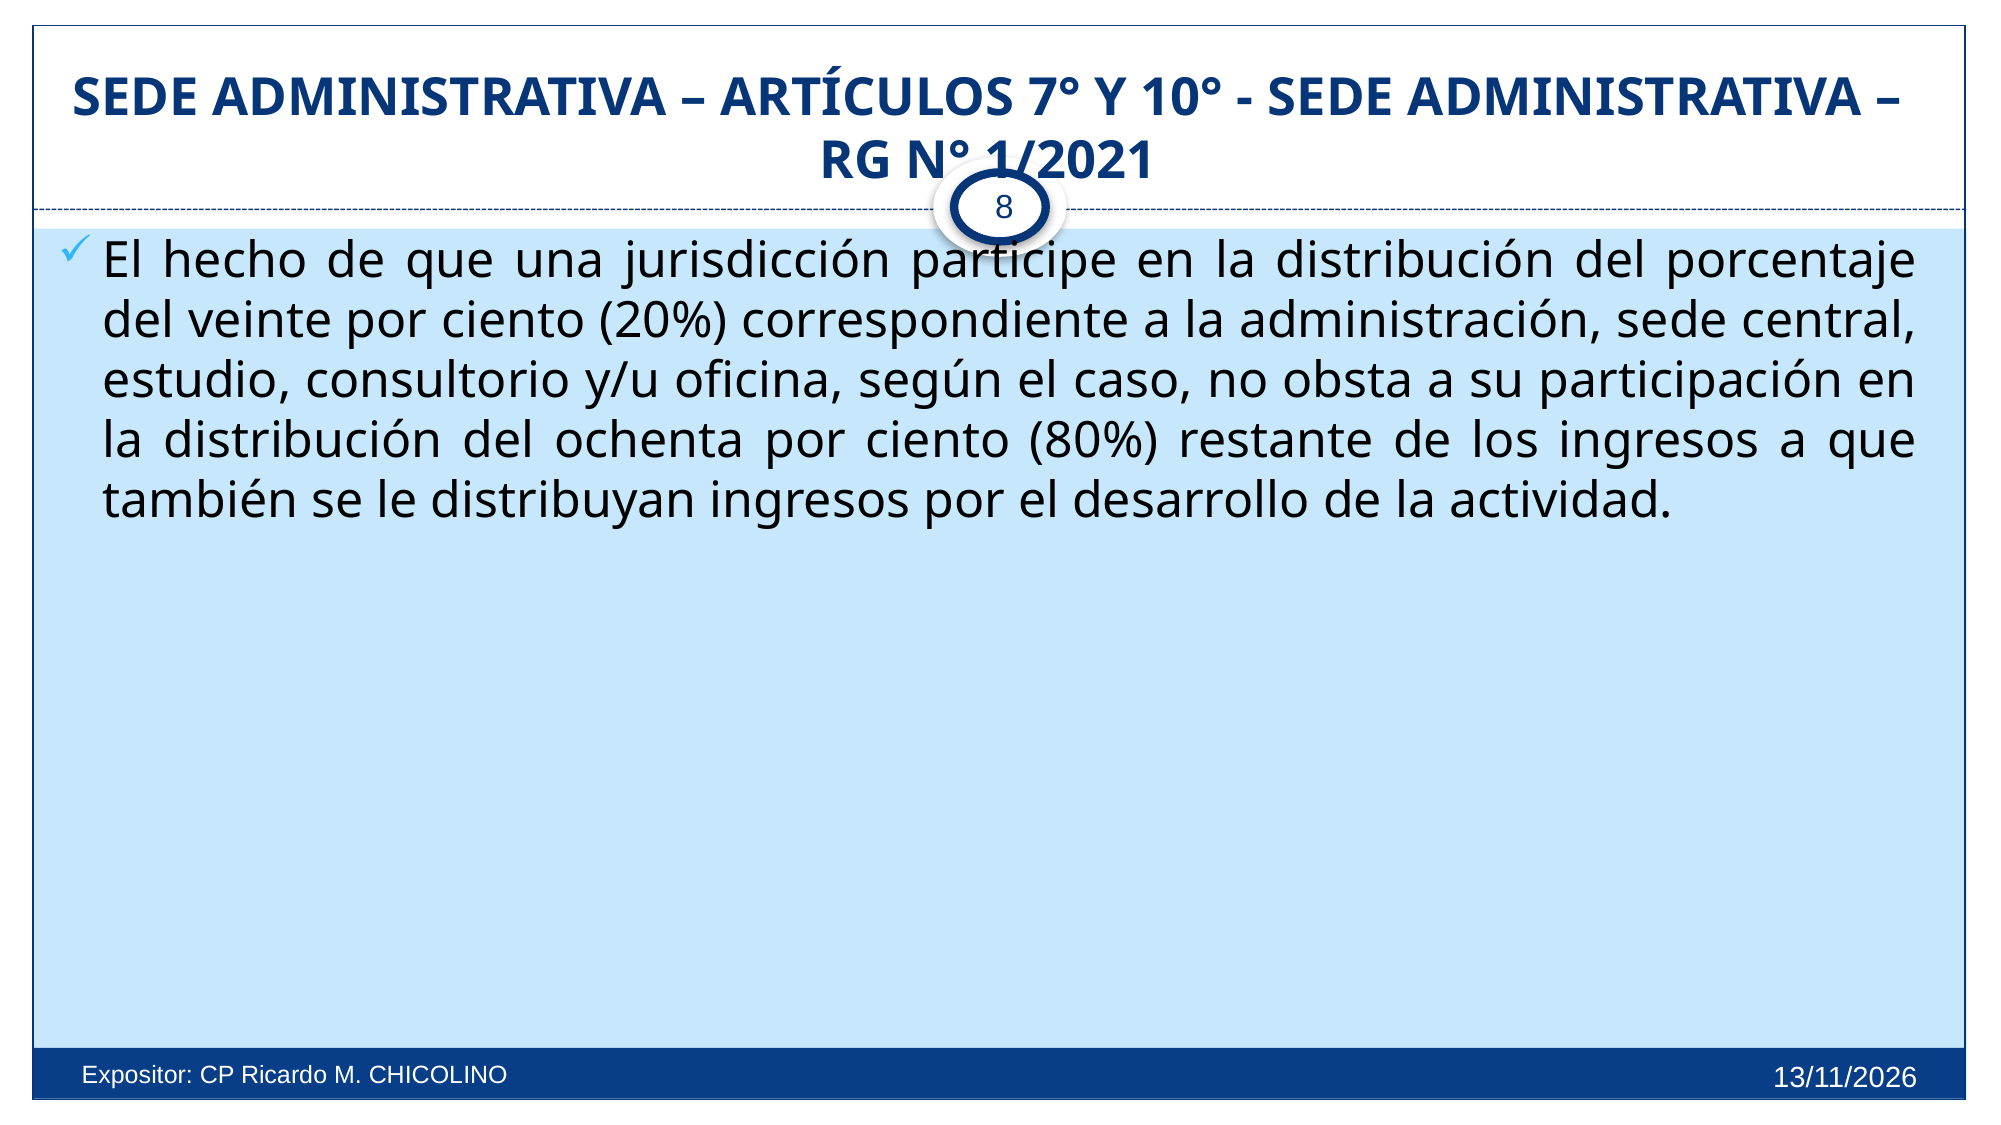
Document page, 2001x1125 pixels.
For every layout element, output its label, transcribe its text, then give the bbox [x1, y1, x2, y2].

title SEDE ADMINISTRATIVA – ARTÍCULOS 7° Y 10° - SEDE ADMINISTRATIVA – RG N° 1/2021 [43, 54, 1934, 197]
footer Expositor: CP Ricardo M. CHICOLINO [66, 1051, 850, 1112]
list El hecho de que una jurisdicción participe en la distribución del porcentaje del veinte por ciento (20%) correspondiente a la administración, sede central, estudio, consultorio y/u oficina, según el caso, no obsta a su participación en la distribución del ochenta por ciento (80%) restante de los ingresos a que también se le distribuyan ingresos por el desarrollo de la actividad. [43, 219, 1934, 1005]
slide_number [1266, 1050, 1933, 1111]
slide_number 8 [954, 168, 1055, 241]
